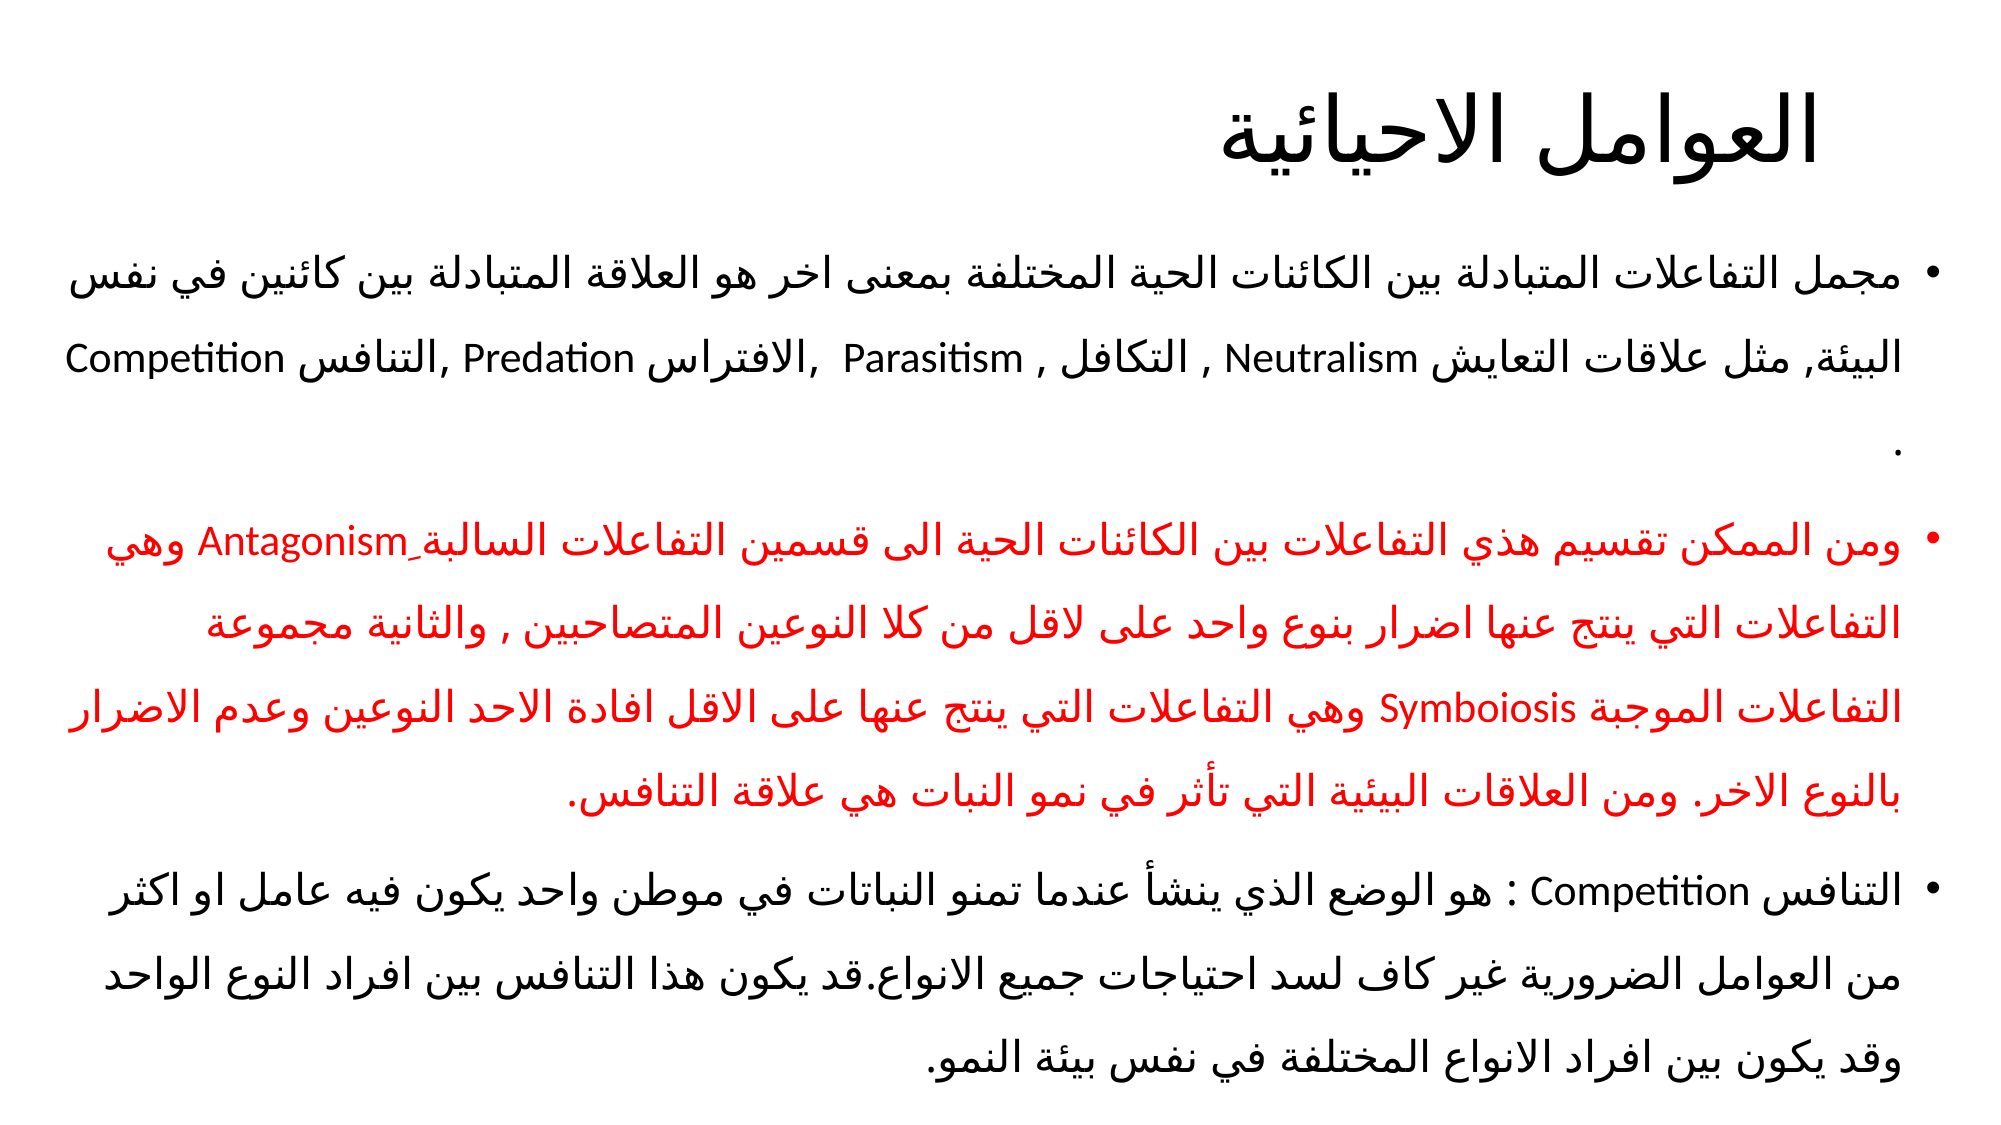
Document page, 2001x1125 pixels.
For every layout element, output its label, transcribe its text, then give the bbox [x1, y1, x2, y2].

list مجمل التفاعلات المتبادلة بين الكائنات الحية المختلفة بمعنى اخر هو العلاقة المتبادلة بين كائنين في نفس البيئة, مثل علاقات التعايش Neutralism , التكافل , Parasitism ,الافتراس Predation ,التنافس Competition . ومن الممكن تقسيم هذي التفاعلات بين الكائنات الحية الى قسمين التفاعلات السالبة ِAntagonism وهي التفاعلات التي ينتج عنها اضرار بنوع واحد على لاقل من كلا النوعين المتصاحبين , والثانية مجموعة التفاعلات الموجبة Symboiosis وهي التفاعلات التي ينتج عنها على الاقل افادة الاحد النوعين وعدم الاضرار بالنوع الاخر. ومن العلاقات البيئية التي تأثر في نمو النبات هي علاقة التنافس. التنافس Competition : هو الوضع الذي ينشأ عندما تمنو النباتات في موطن واحد يكون فيه عامل او اكثر من العوامل الضرورية غير كاف لسد احتياجات جميع الانواع.قد يكون هذا التنافس بين افراد النوع الواحد وقد يكون بين افراد الانواع المختلفة في نفس بيئة النمو. [47, 205, 1953, 1093]
title العوامل الاحيائية [137, 59, 1863, 205]
